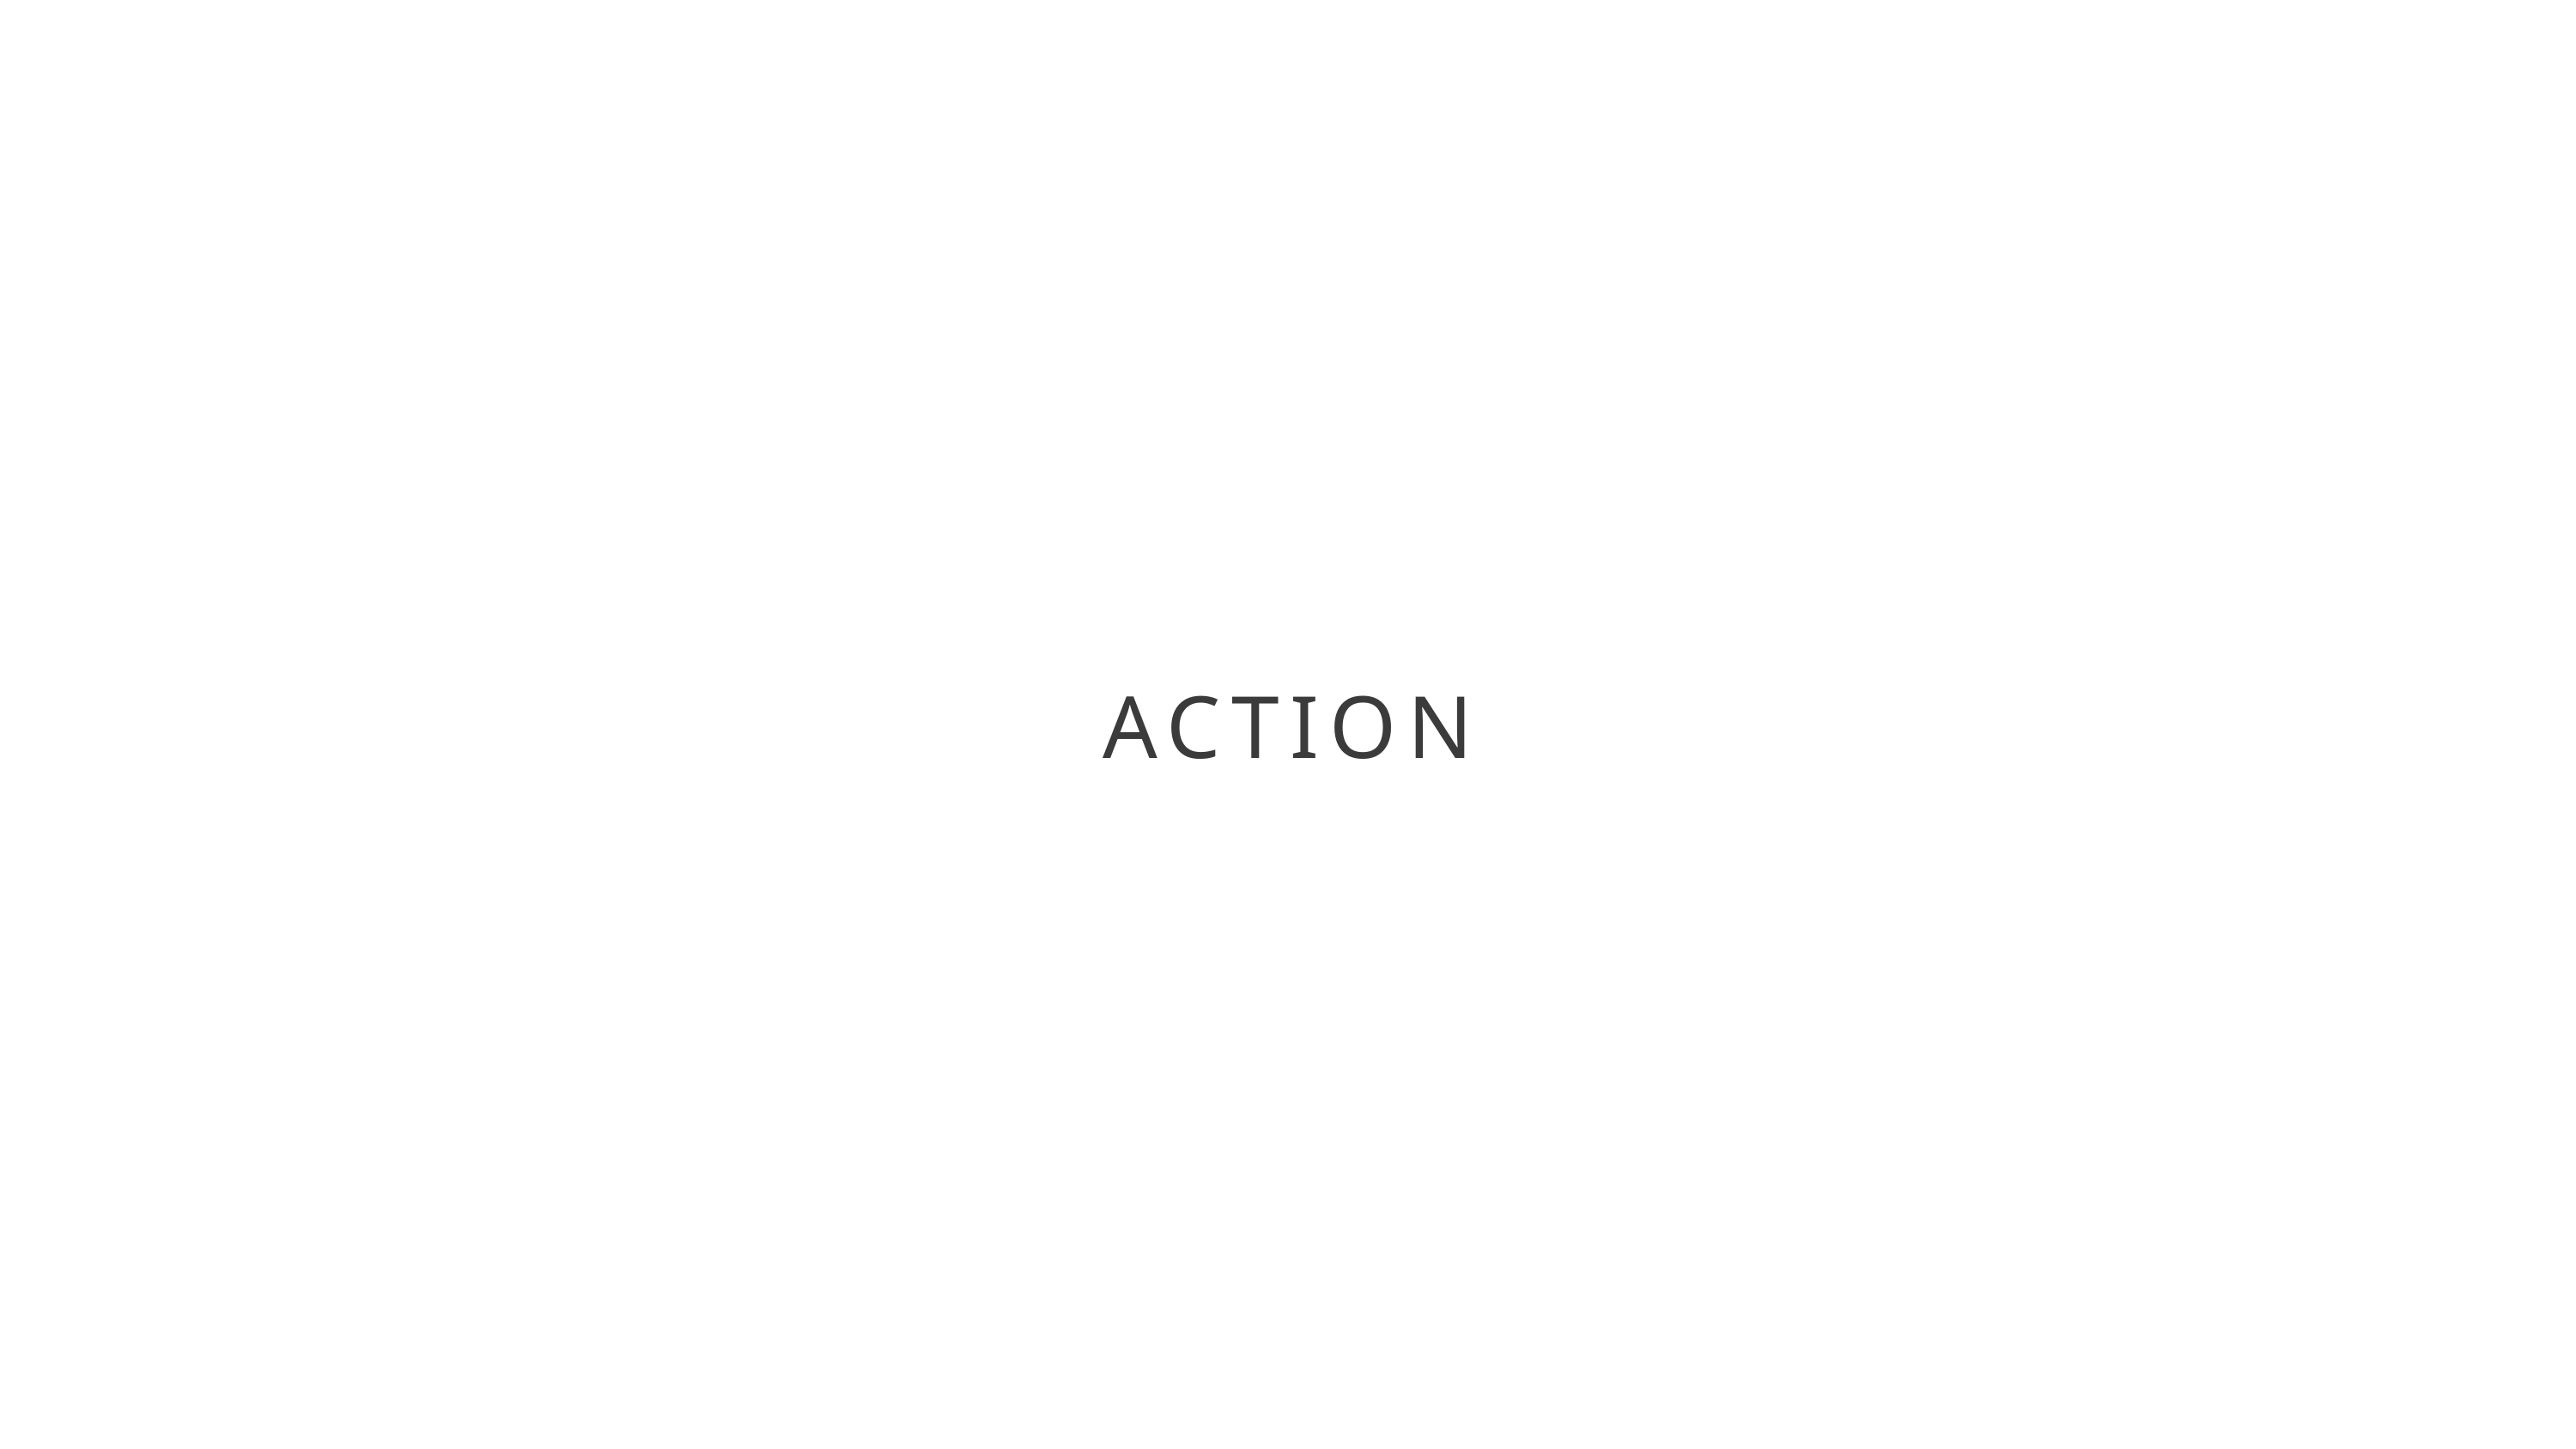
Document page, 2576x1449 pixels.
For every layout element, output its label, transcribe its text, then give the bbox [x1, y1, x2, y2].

title ACTION [129, 647, 2447, 801]
